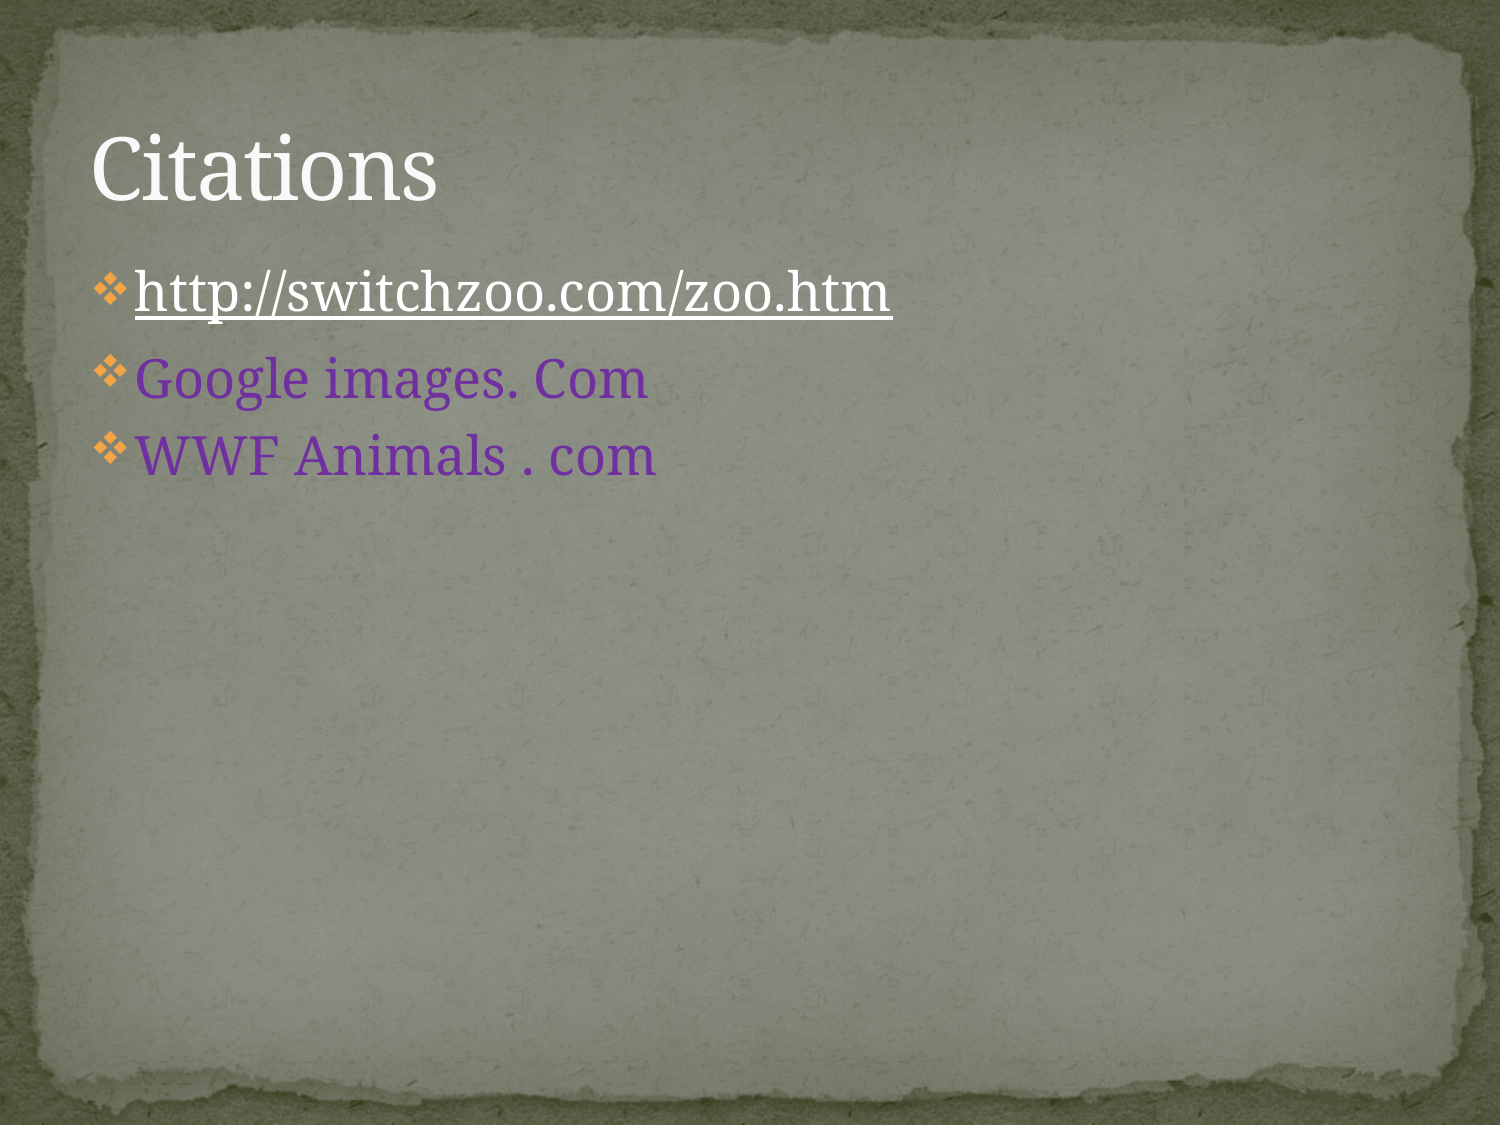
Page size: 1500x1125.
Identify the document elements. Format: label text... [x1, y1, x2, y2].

list http://switchzoo.com/zoo.htm Google images. Com WWF Animals . com [75, 249, 1425, 1000]
title Citations [74, 24, 1425, 225]
